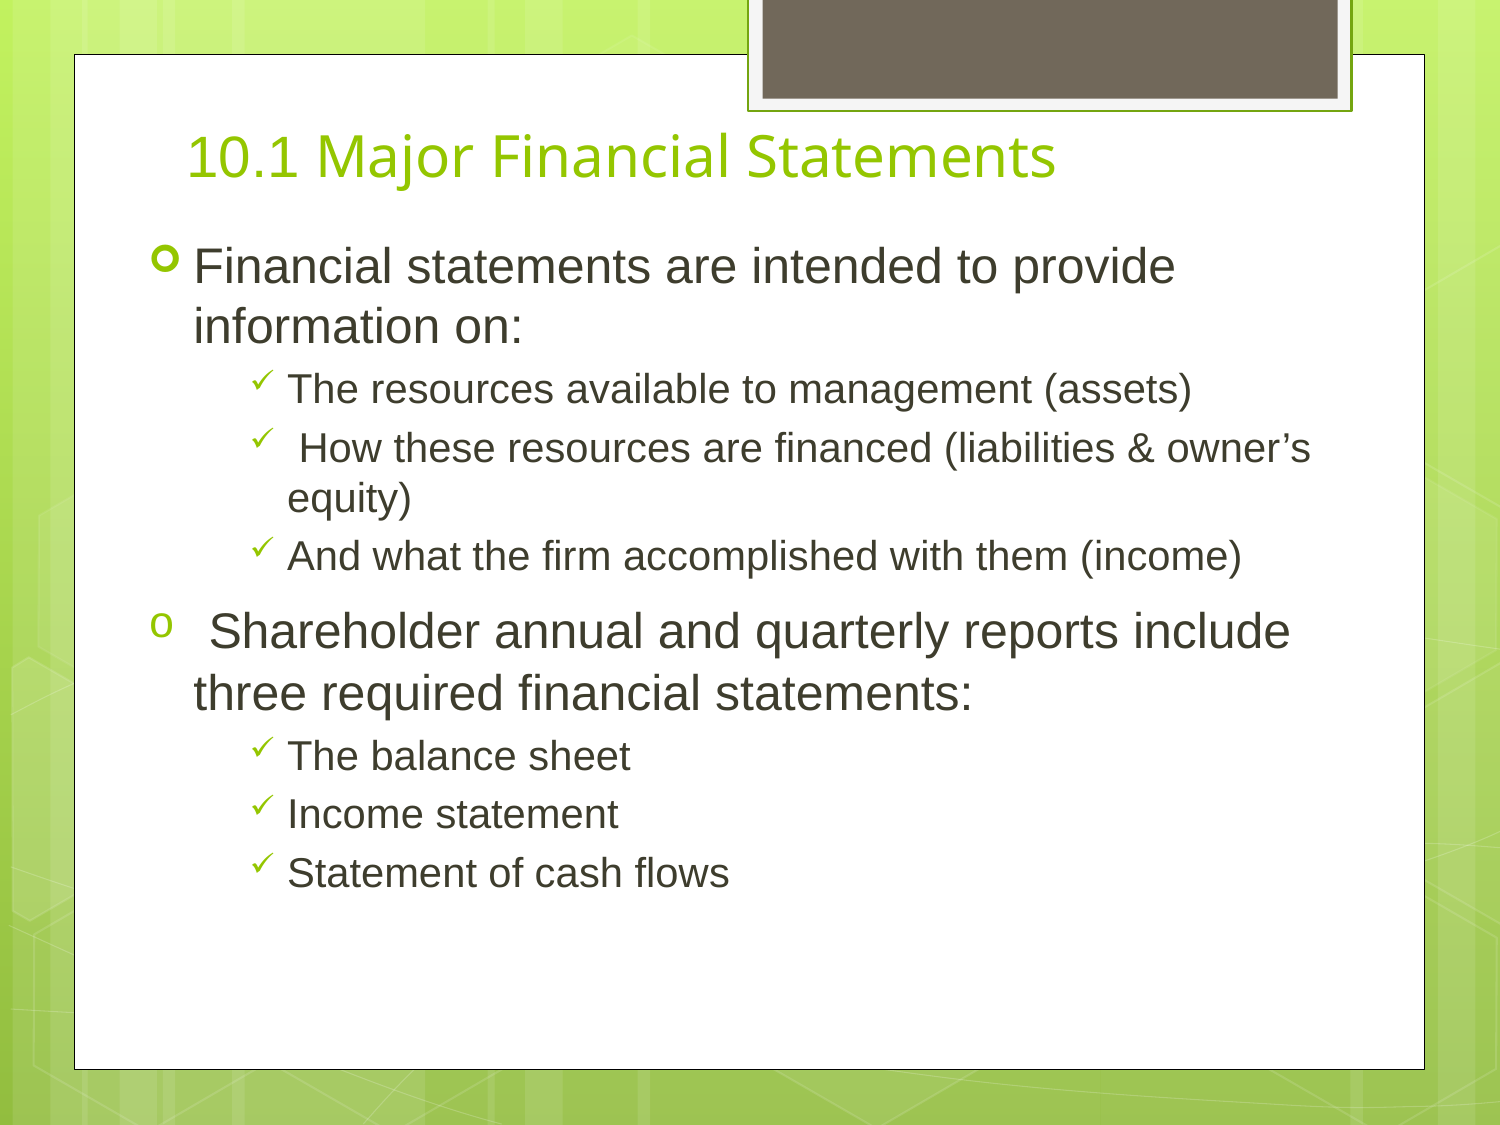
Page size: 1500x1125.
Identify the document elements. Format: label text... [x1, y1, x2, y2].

title 10.1 Major Financial Statements [171, 98, 1324, 197]
list Financial statements are intended to provide information on: The resources available to management (assets) How these resources are financed (liabilities & owner’s equity) And what the firm accomplished with them (income) Shareholder annual and quarterly reports include three required financial statements: The balance sheet Income statement Statement of cash flows [122, 226, 1384, 957]
